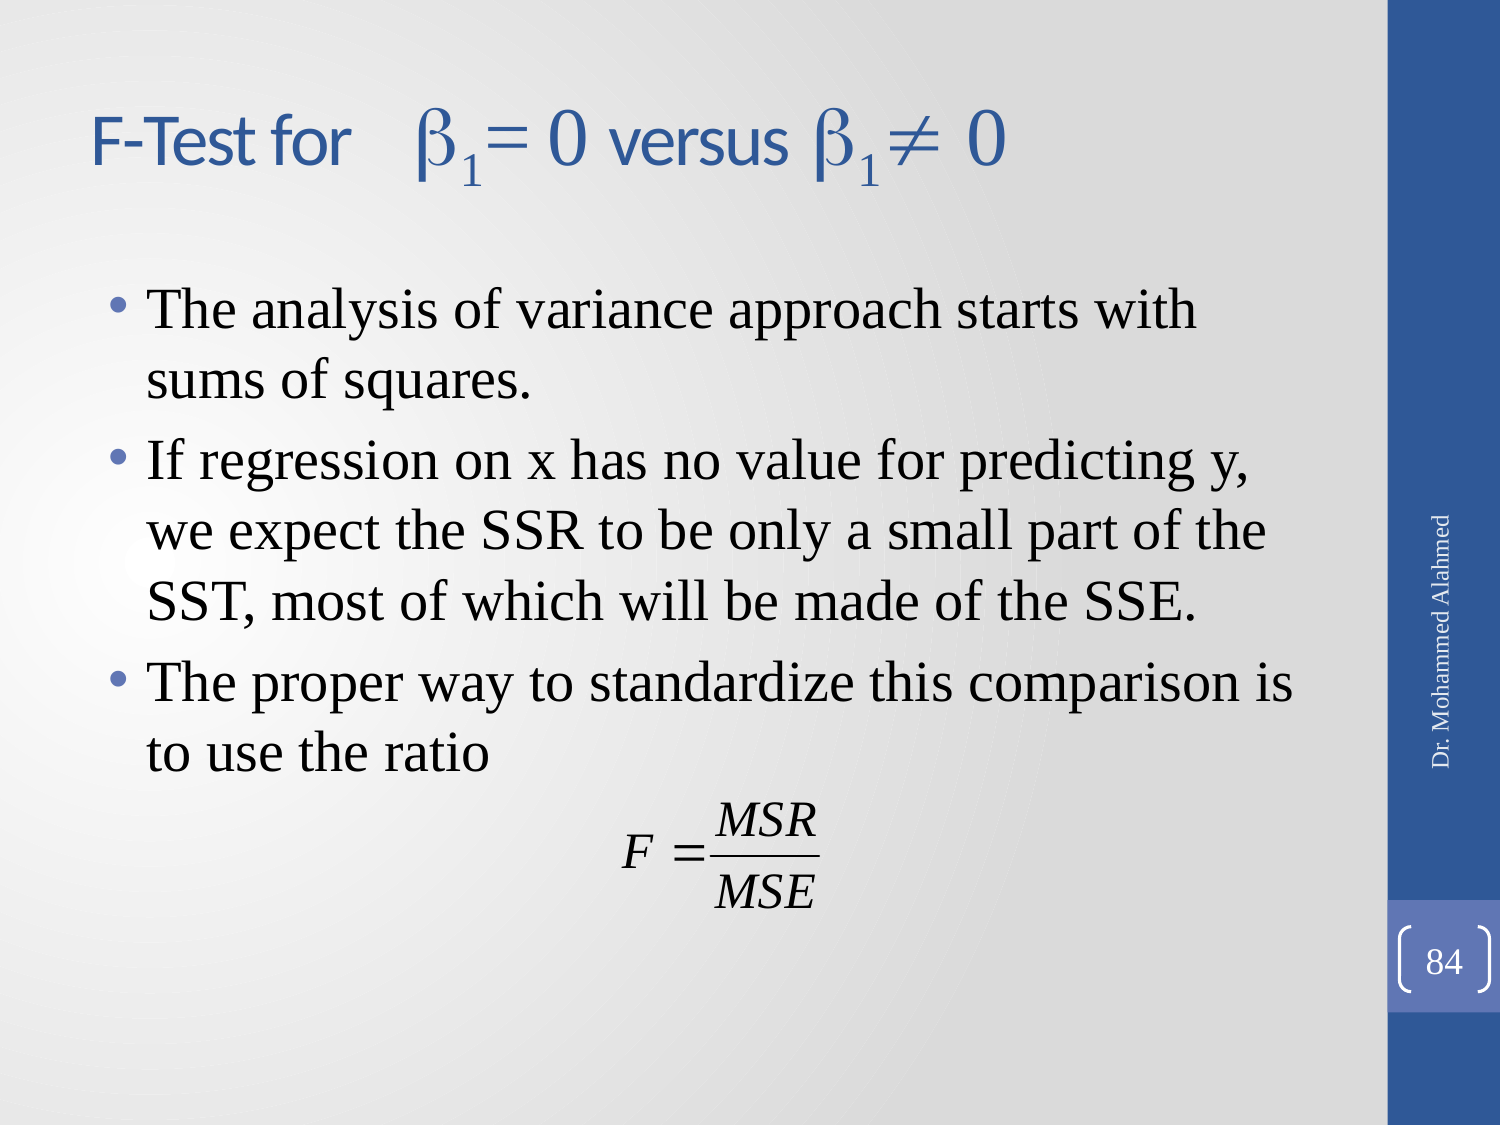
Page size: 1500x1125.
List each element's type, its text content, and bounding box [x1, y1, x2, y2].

title F-Test for 1= 0 versus 1 0 [75, 45, 1325, 233]
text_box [611, 786, 831, 920]
list The analysis of variance approach starts with sums of squares. If regression on x has no value for predicting y, we expect the SSR to be only a small part of the SST, most of which will be made of the SSE. The proper way to standardize this comparison is to use the ratio [75, 262, 1325, 1050]
slide_number 84 [1397, 925, 1492, 994]
footer Dr. Mohammed Alahmed [1408, 500, 1469, 889]
